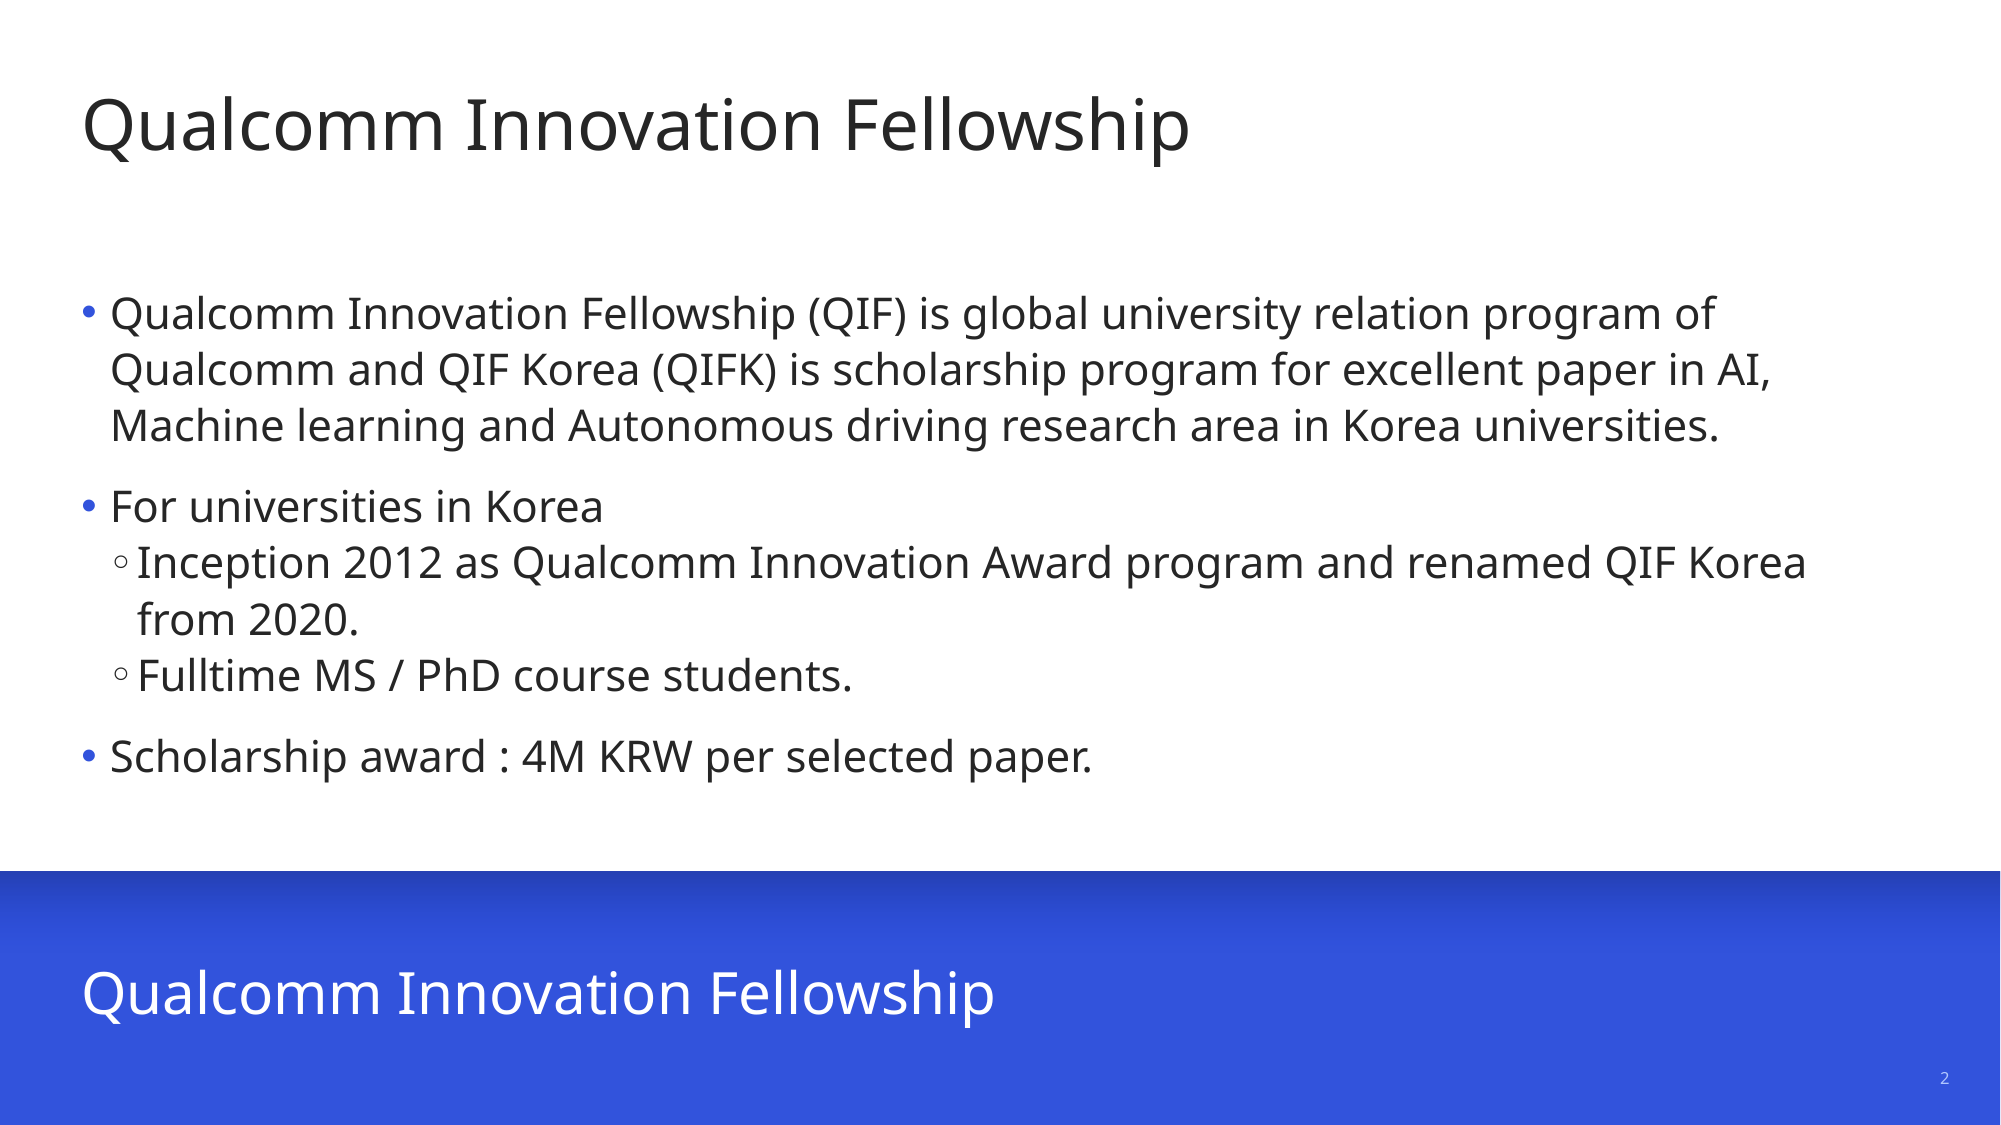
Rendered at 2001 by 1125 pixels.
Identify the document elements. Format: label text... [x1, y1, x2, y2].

list Qualcomm Innovation Fellowship [81, 919, 1917, 1073]
title Qualcomm Innovation Fellowship [81, 94, 1917, 165]
list Qualcomm Innovation Fellowship (QIF) is global university relation program of Qualcomm and QIF Korea (QIFK) is scholarship program for excellent paper in AI, Machine learning and Autonomous driving research area in Korea universities. For universities in Korea Inception 2012 as Qualcomm Innovation Award program and renamed QIF Korea from 2020. Fulltime MS / PhD course students. Scholarship award : 4M KRW per selected paper. [81, 281, 1919, 788]
